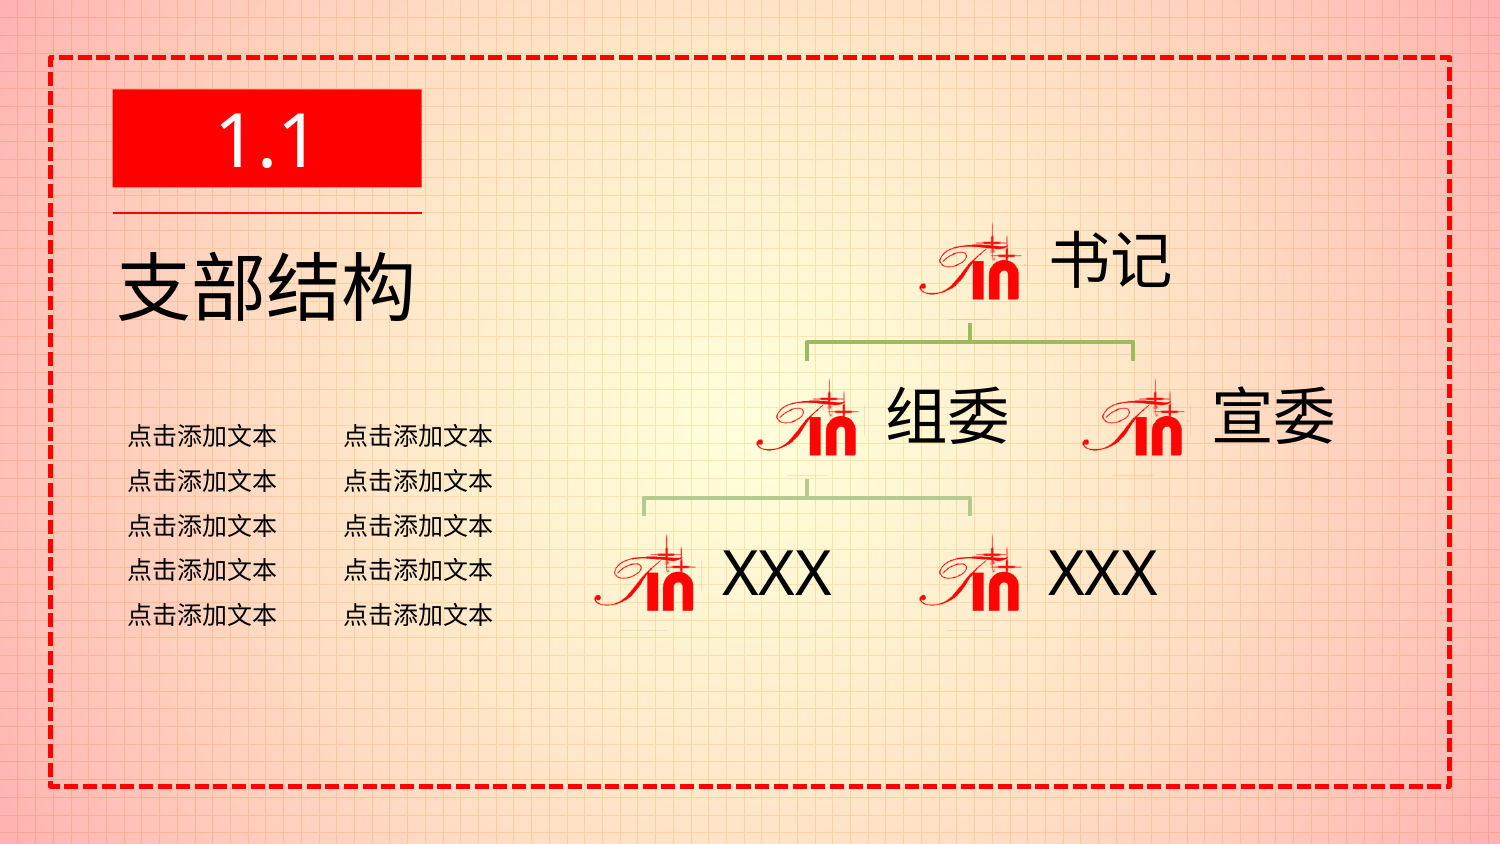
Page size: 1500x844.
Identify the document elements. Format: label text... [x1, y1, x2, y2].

text_box [50, 57, 1450, 787]
text_box 支部结构 [101, 232, 455, 338]
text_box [584, 157, 1371, 682]
